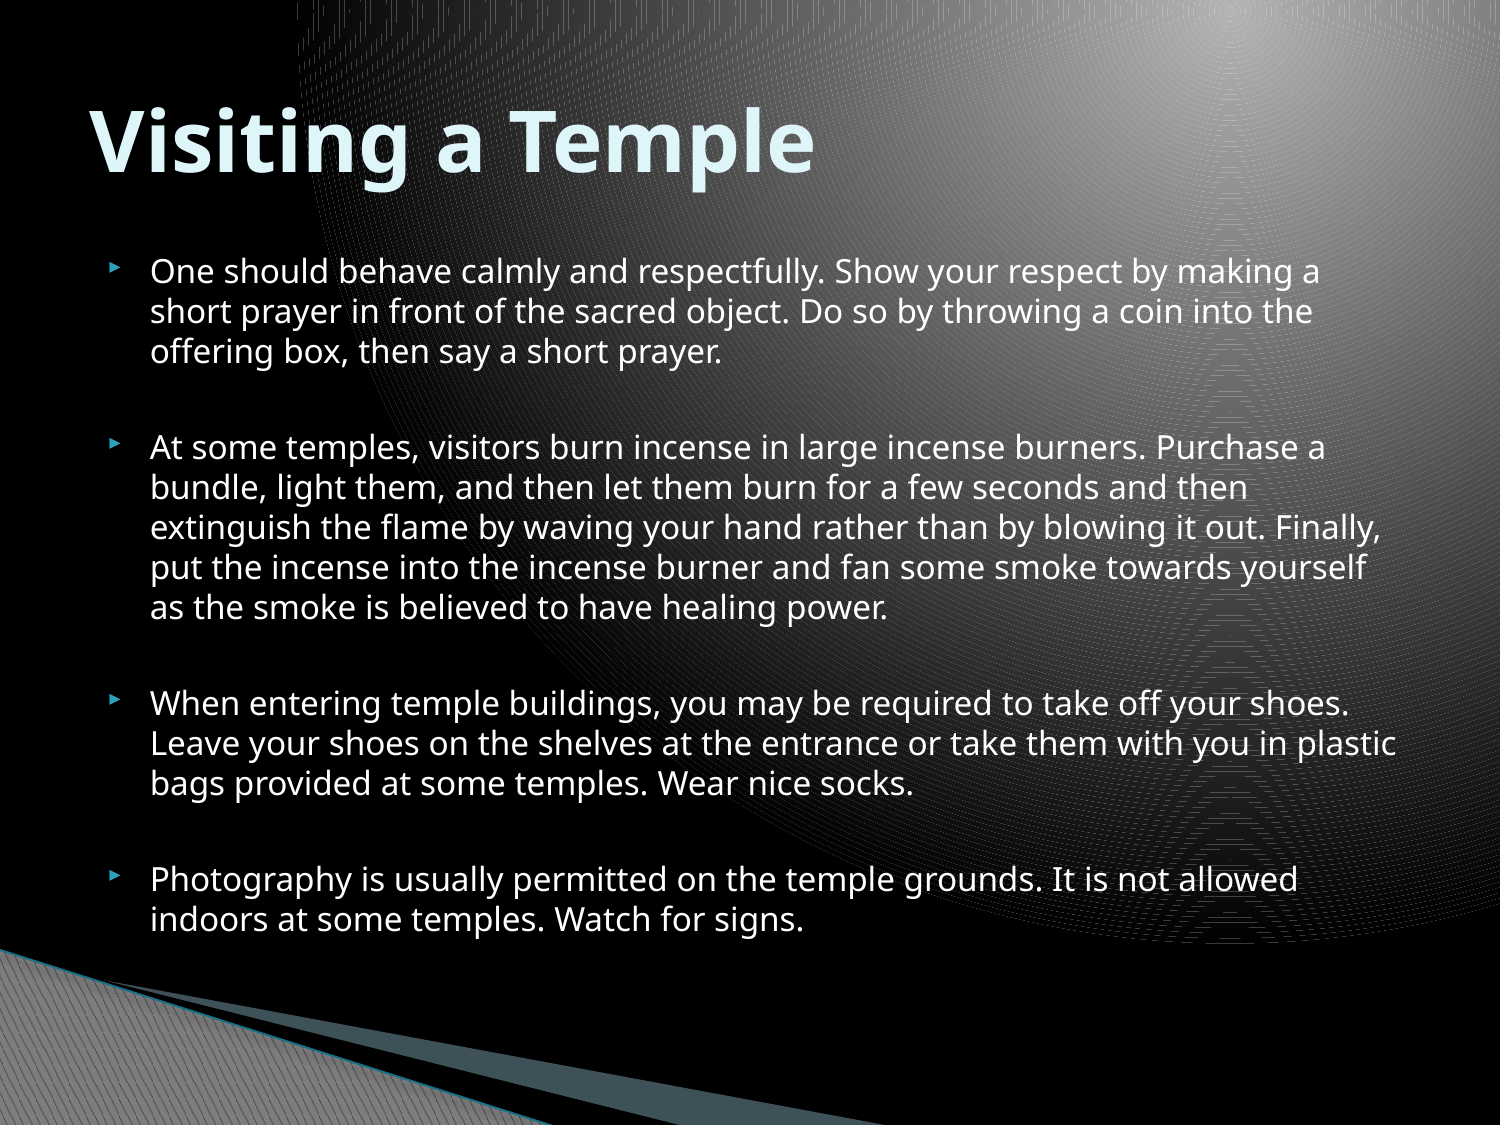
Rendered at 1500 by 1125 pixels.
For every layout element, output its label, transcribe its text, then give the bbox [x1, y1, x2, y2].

picture [0, 952, 543, 1125]
title Visiting a Temple [75, 45, 1425, 233]
list One should behave calmly and respectfully. Show your respect by making a short prayer in front of the sacred object. Do so by throwing a coin into the offering box, then say a short prayer. At some temples, visitors burn incense in large incense burners. Purchase a bundle, light them, and then let them burn for a few seconds and then extinguish the flame by waving your hand rather than by blowing it out. Finally, put the incense into the incense burner and fan some smoke towards yourself as the smoke is believed to have healing power. When entering temple buildings, you may be required to take off your shoes. Leave your shoes on the shelves at the entrance or take them with you in plastic bags provided at some temples. Wear nice socks. Photography is usually permitted on the temple grounds. It is not allowed indoors at some temples. Watch for signs. [75, 243, 1425, 986]
